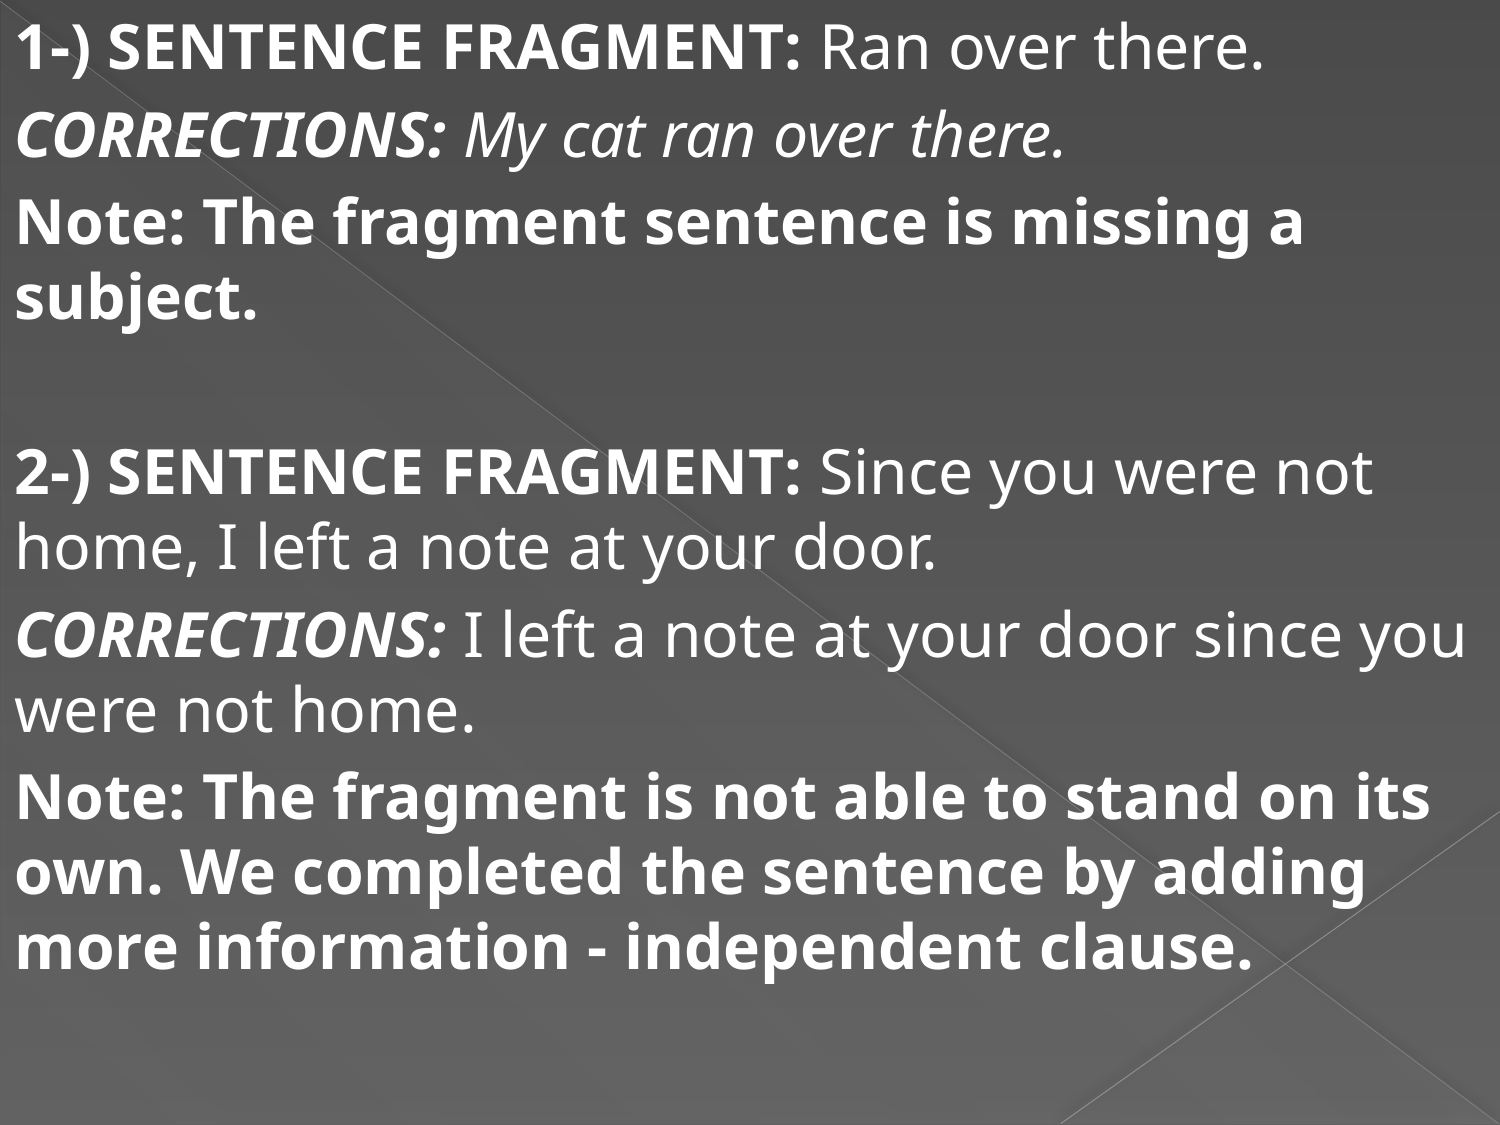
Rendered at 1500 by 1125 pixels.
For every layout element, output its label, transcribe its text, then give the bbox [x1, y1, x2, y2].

list 1-) SENTENCE FRAGMENT: Ran over there. CORRECTIONS: My cat ran over there. Note: The fragment sentence is missing a subject. 2-) SENTENCE FRAGMENT: Since you were not home, I left a note at your door. CORRECTIONS: I left a note at your door since you were not home. Note: The fragment is not able to stand on its own. We completed the sentence by adding more information - independent clause. [0, 0, 1500, 1125]
